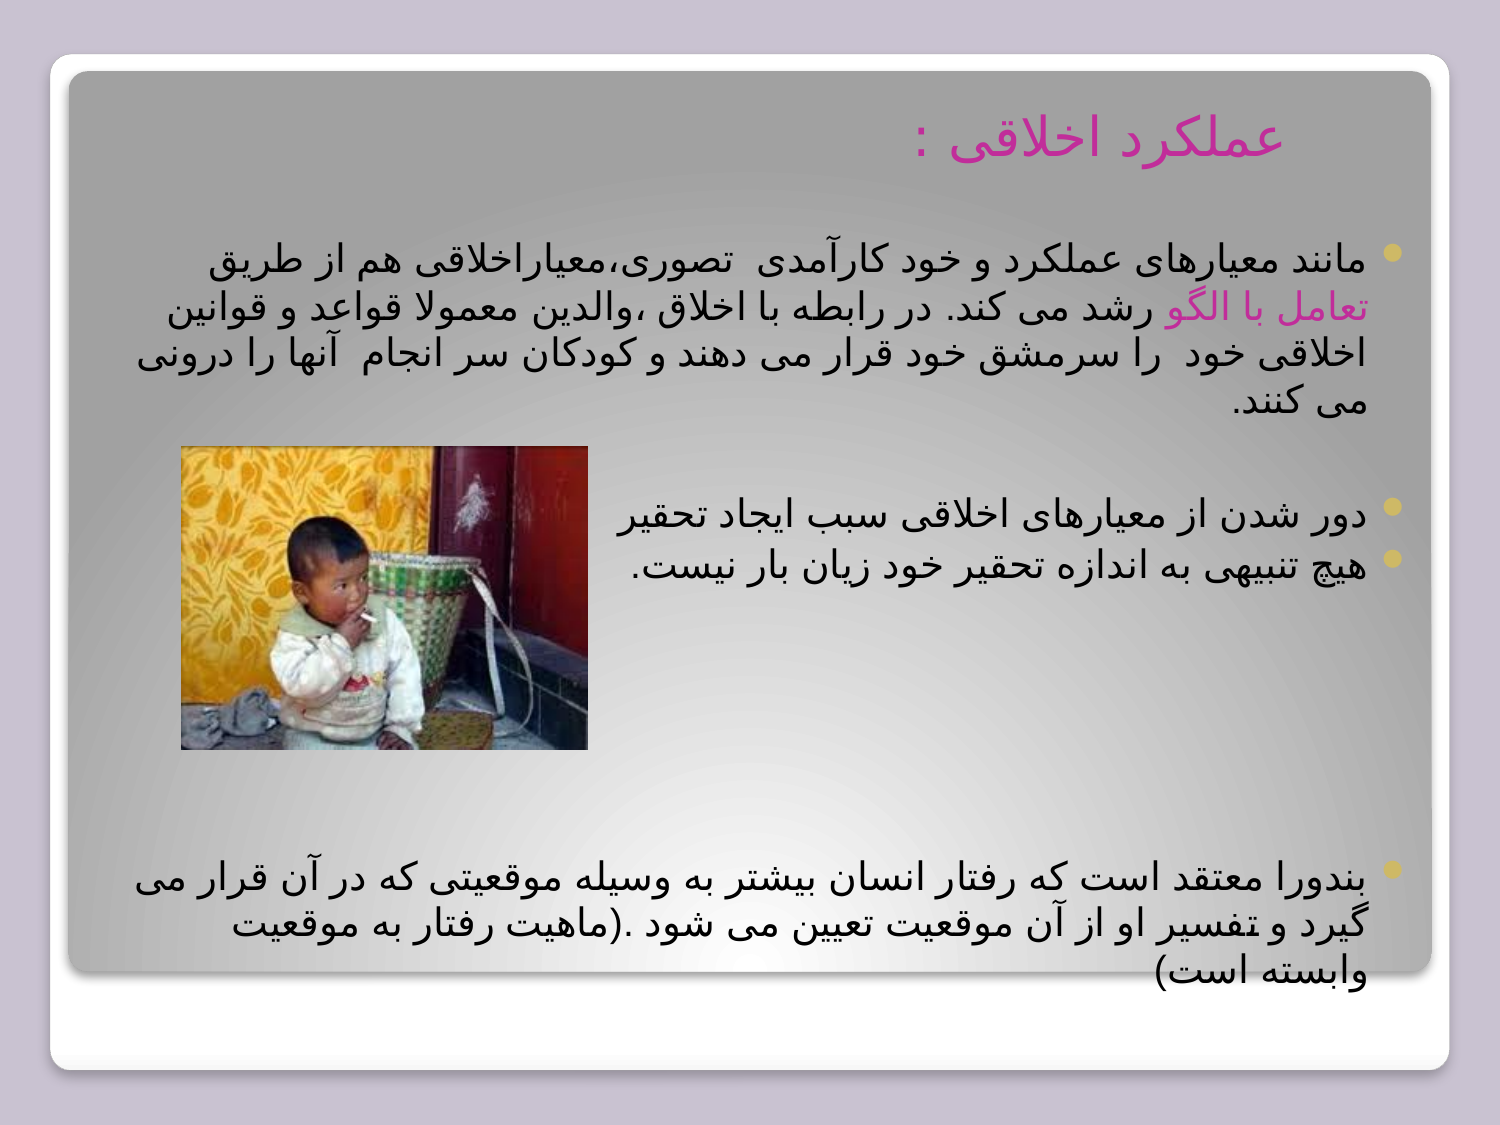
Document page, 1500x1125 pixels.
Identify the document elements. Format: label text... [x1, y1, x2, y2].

picture [180, 446, 588, 751]
list عملکرد اخلاقی : مانند معیارهای عملکرد و خود کارآمدی تصوری،معیاراخلاقی هم از طریق تعامل با الگو رشد می کند. در رابطه با اخلاق ،والدین معمولا قواعد و قوانین اخلاقی خود را سرمشق خود قرار می دهند و کودکان سر انجام آنها را درونی می کنند. دور شدن از معیارهای اخلاقی سبب ایجاد تحقیر هیچ تنبیهی به اندازه تحقیر خود زیان بار نیست. بندورا معتقد است که رفتار انسان بیشتر به وسیله موقعیتی که در آن قرار می گیرد و تفسیر او از آن موقعیت تعیین می شود .(ماهیت رفتار به موقعیت وابسته است) [82, 86, 1425, 1000]
